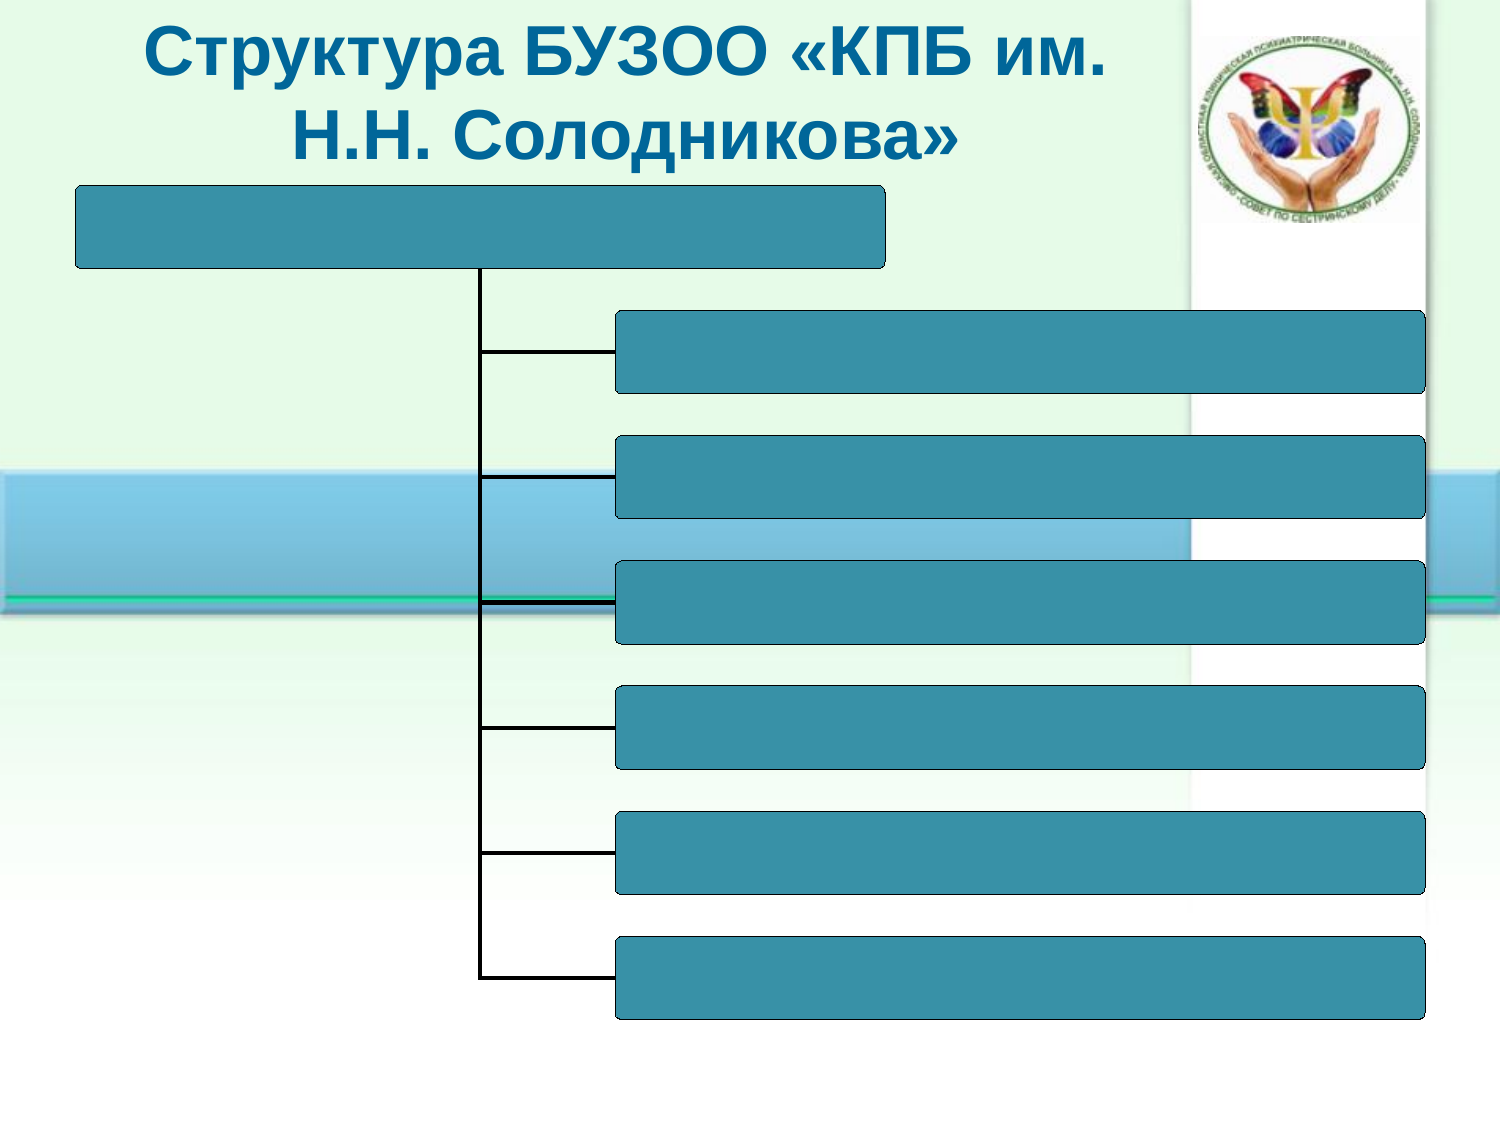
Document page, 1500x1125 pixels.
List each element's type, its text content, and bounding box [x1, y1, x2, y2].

picture [0, 0, 1500, 1125]
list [74, 184, 1426, 1020]
title Структура БУЗОО «КПБ им. Н.Н. Солодникова» [78, 23, 1176, 156]
